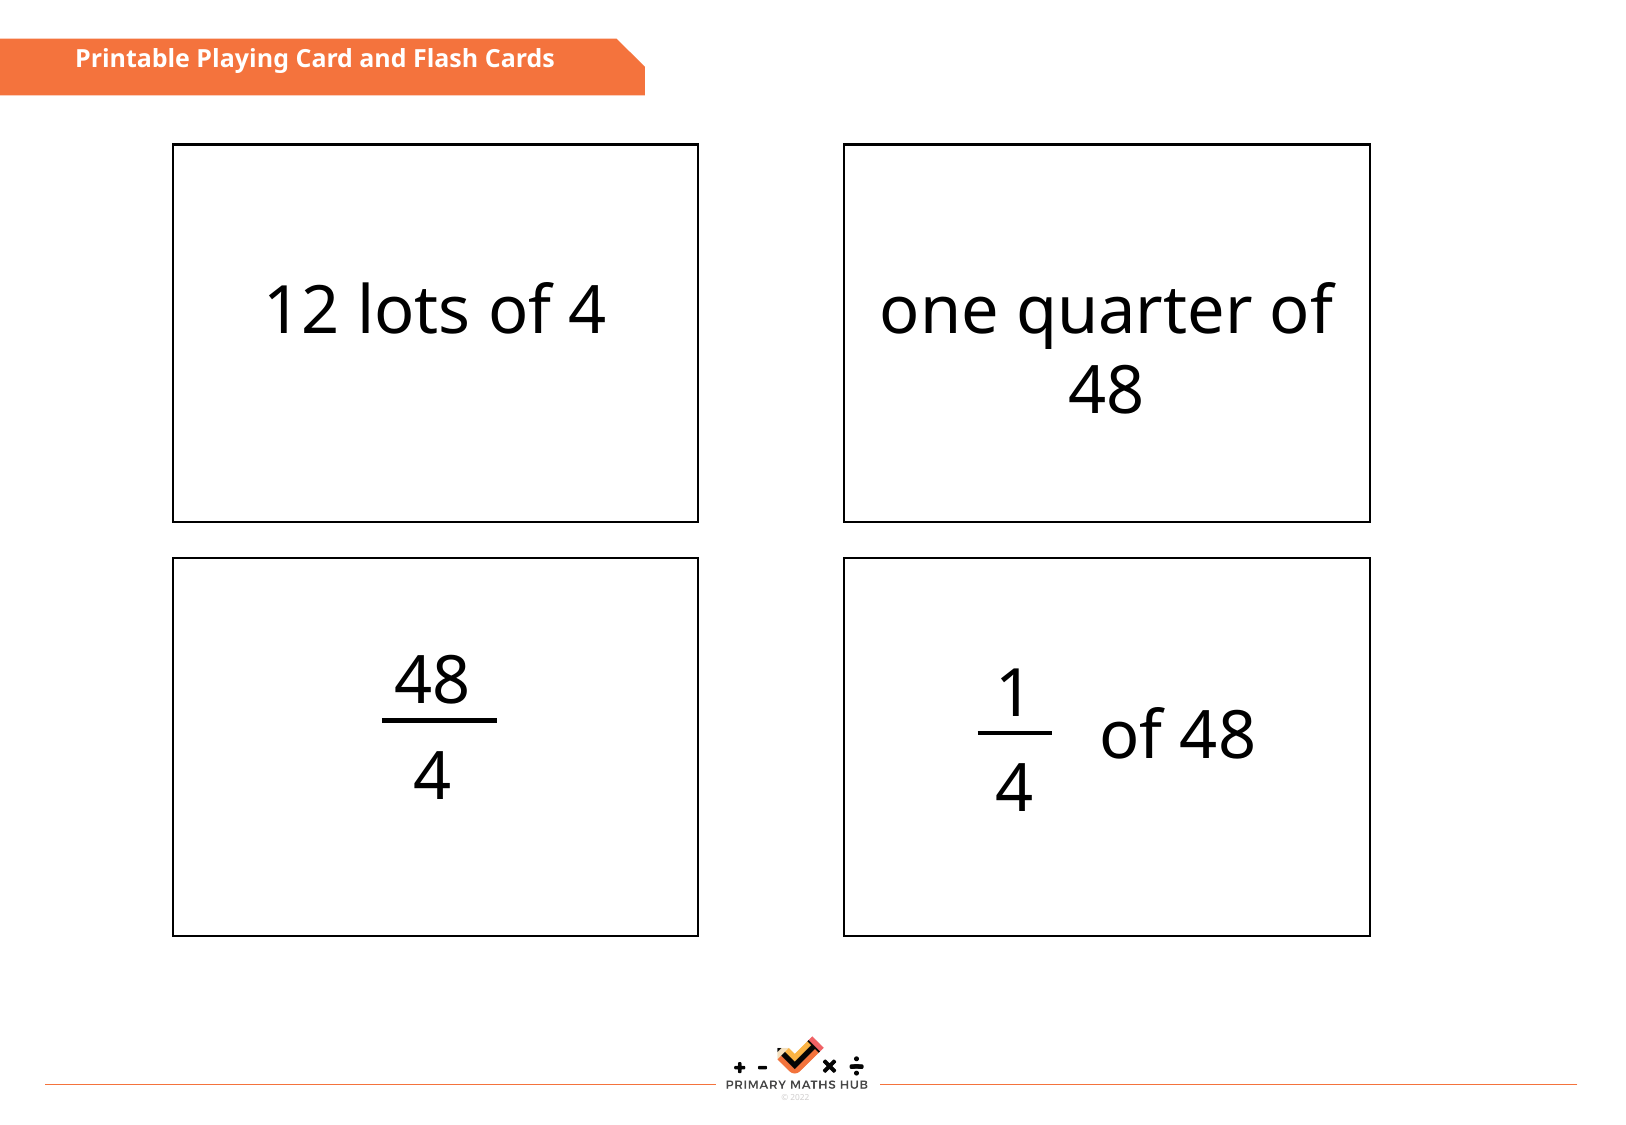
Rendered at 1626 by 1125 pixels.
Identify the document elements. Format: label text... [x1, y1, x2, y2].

text_box © 2022 [720, 1084, 870, 1110]
table_header 1 [978, 638, 1052, 731]
text_box [843, 143, 1371, 523]
text_box [172, 355, 699, 523]
table_cell 4 [368, 720, 497, 815]
table_header 48 [368, 625, 497, 720]
picture [722, 1034, 872, 1094]
text_box 12 lots of 4 [172, 259, 699, 355]
text_box [843, 557, 1371, 937]
table_cell 4 [978, 735, 1052, 828]
text_box [172, 143, 699, 259]
text_box one quarter of 48 [844, 259, 1370, 435]
text_box Printable Playing Card and Flash Cards [0, 37, 646, 97]
text_box of 48 [1058, 684, 1298, 780]
text_box [172, 557, 699, 937]
